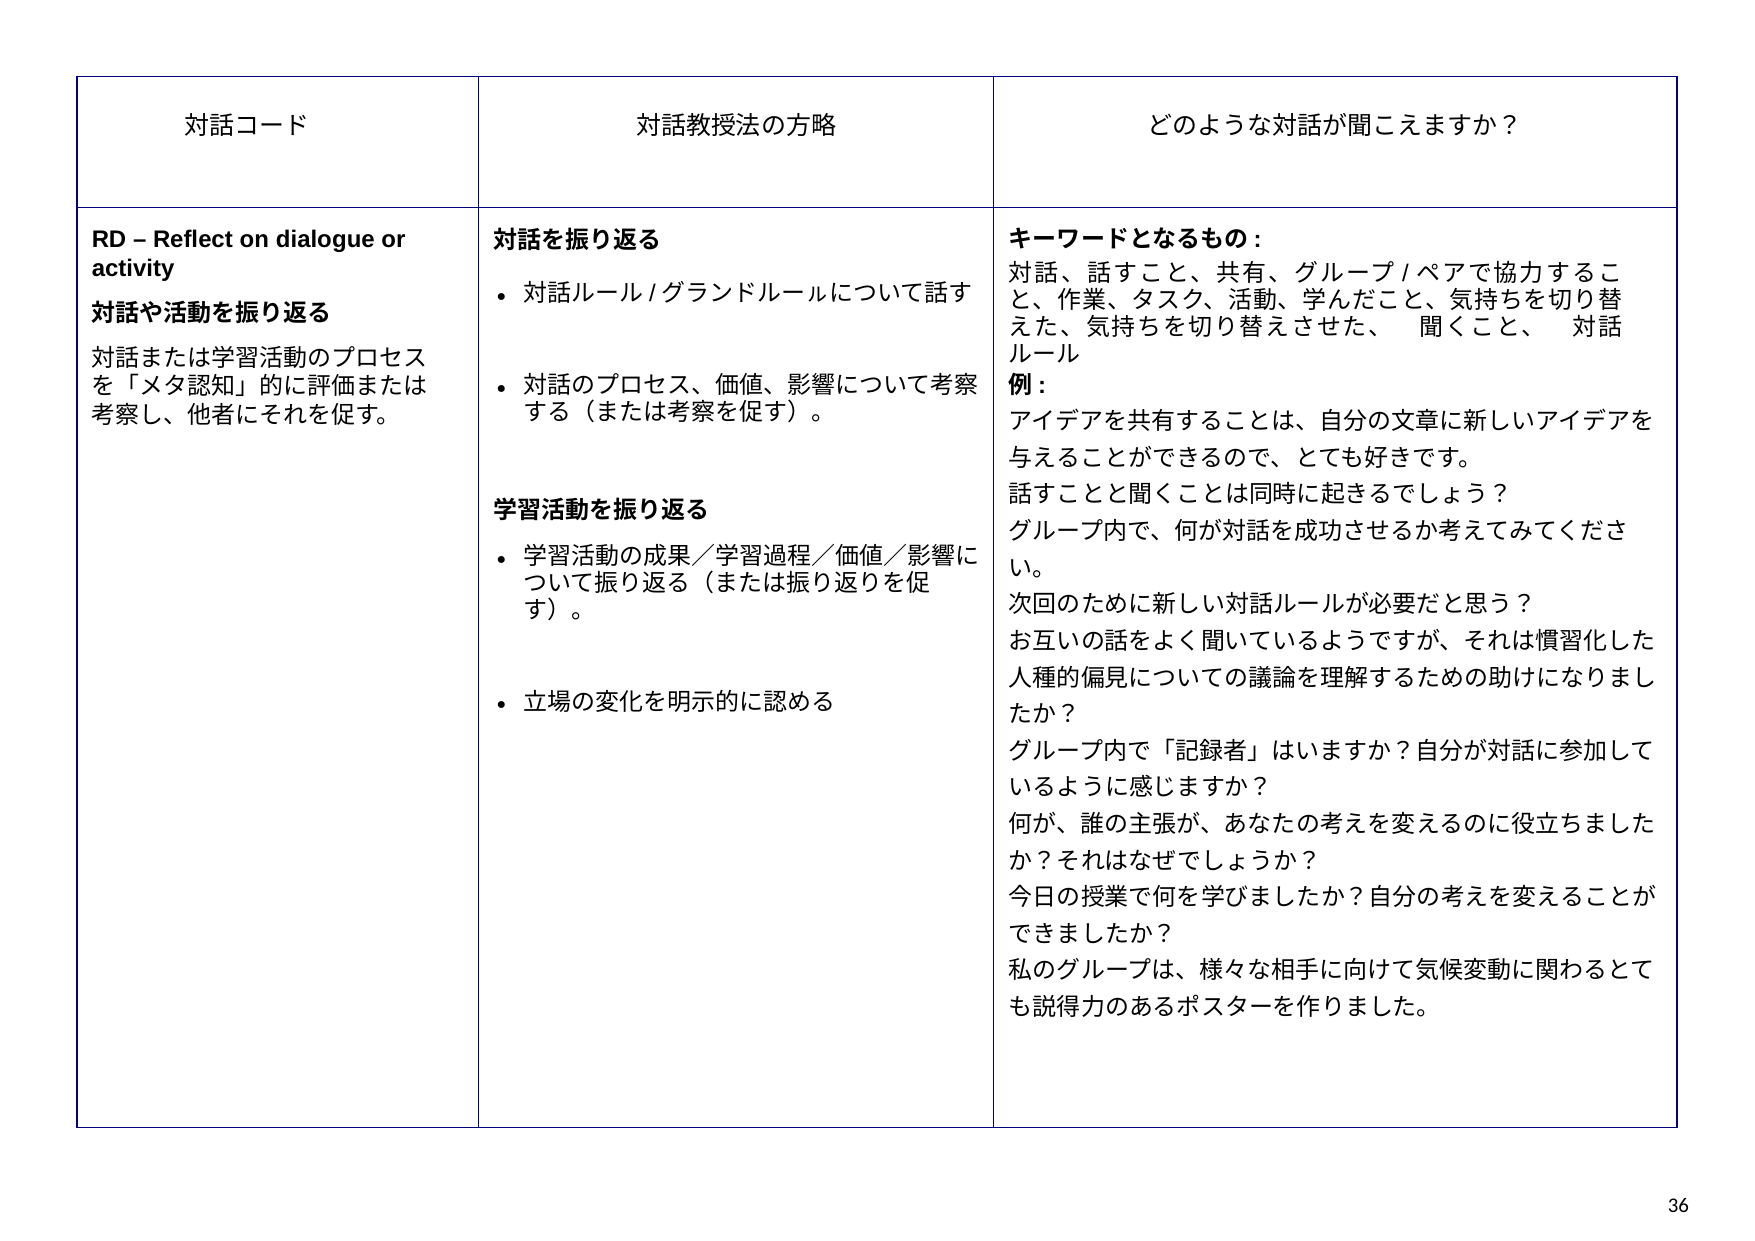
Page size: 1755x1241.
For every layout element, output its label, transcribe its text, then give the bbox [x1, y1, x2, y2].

slide_number 36 [1661, 1189, 1698, 1241]
table_header 対話コード [78, 77, 478, 207]
table_cell 対話を振り返る 対話ルール/グランドルーㇽについて話す 対話のプロセス、価値、影響について考察する（または考察を促す）。 学習活動を振り返る 学習活動の成果／学習過程／価値／影響について振り返る（または振り返りを促す）。 立場の変化を明示的に認める [479, 208, 993, 1127]
table_cell キーワードとなるもの: 対話、話すこと、共有、グループ/ペアで協力すること、作業、タスク、活動、学んだこと、気持ちを切り替えた、気持ちを切り替えさせた、 聞くこと、 対話ルール 例: アイデアを共有することは、自分の文章に新しいアイデアを与えることができるので、とても好きです。 話すことと聞くことは同時に起きるでしょう？ グループ内で、何が対話を成功させるか考えてみてください。 次回のために新しい対話ルールが必要だと思う？ お互いの話をよく聞いているようですが、それは慣習化した人種的偏見についての議論を理解するための助けになりましたか？ グループ内で「記録者」はいますか？自分が対話に参加しているように感じますか？ 何が、誰の主張が、あなたの考えを変えるのに役立ちましたか？それはなぜでしょうか？ 今日の授業で何を学びましたか？自分の考えを変えることができましたか？ 私のグループは、様々な相手に向けて気候変動に関わるとても説得力のあるポスターを作りました。 [994, 208, 1676, 1127]
table_header どのような対話が聞こえますか？ [994, 77, 1676, 207]
table_cell RD – Reflect on dialogue or activity 対話や活動を振り返る 対話または学習活動のプロセスを「メタ認知」的に評価または考察し、他者にそれを促す。 [78, 208, 478, 1127]
table_header 対話教授法の方略 [479, 77, 993, 207]
